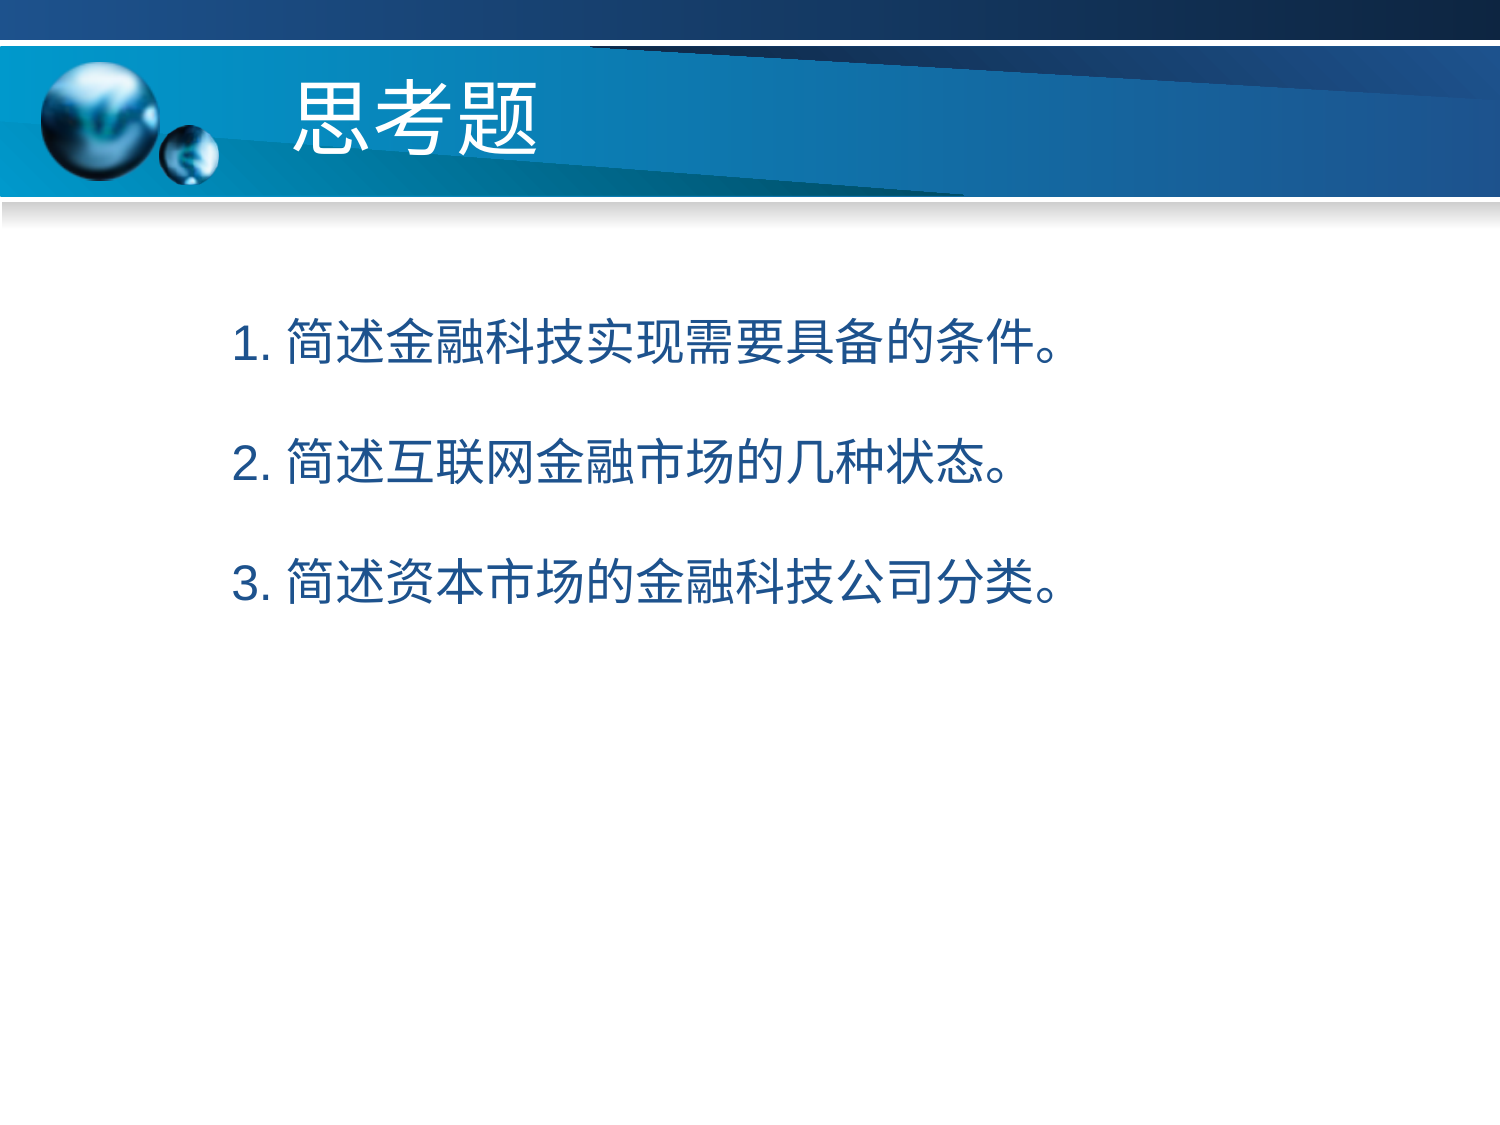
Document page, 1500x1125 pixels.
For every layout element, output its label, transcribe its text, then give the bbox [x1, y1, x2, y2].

list 1.简述金融科技实现需要具备的条件。 2.简述互联网金融市场的几种状态。 3.简述资本市场的金融科技公司分类。 [216, 243, 1284, 685]
picture [160, 126, 218, 184]
title 思考题 [274, 44, 1363, 188]
picture [42, 63, 159, 180]
